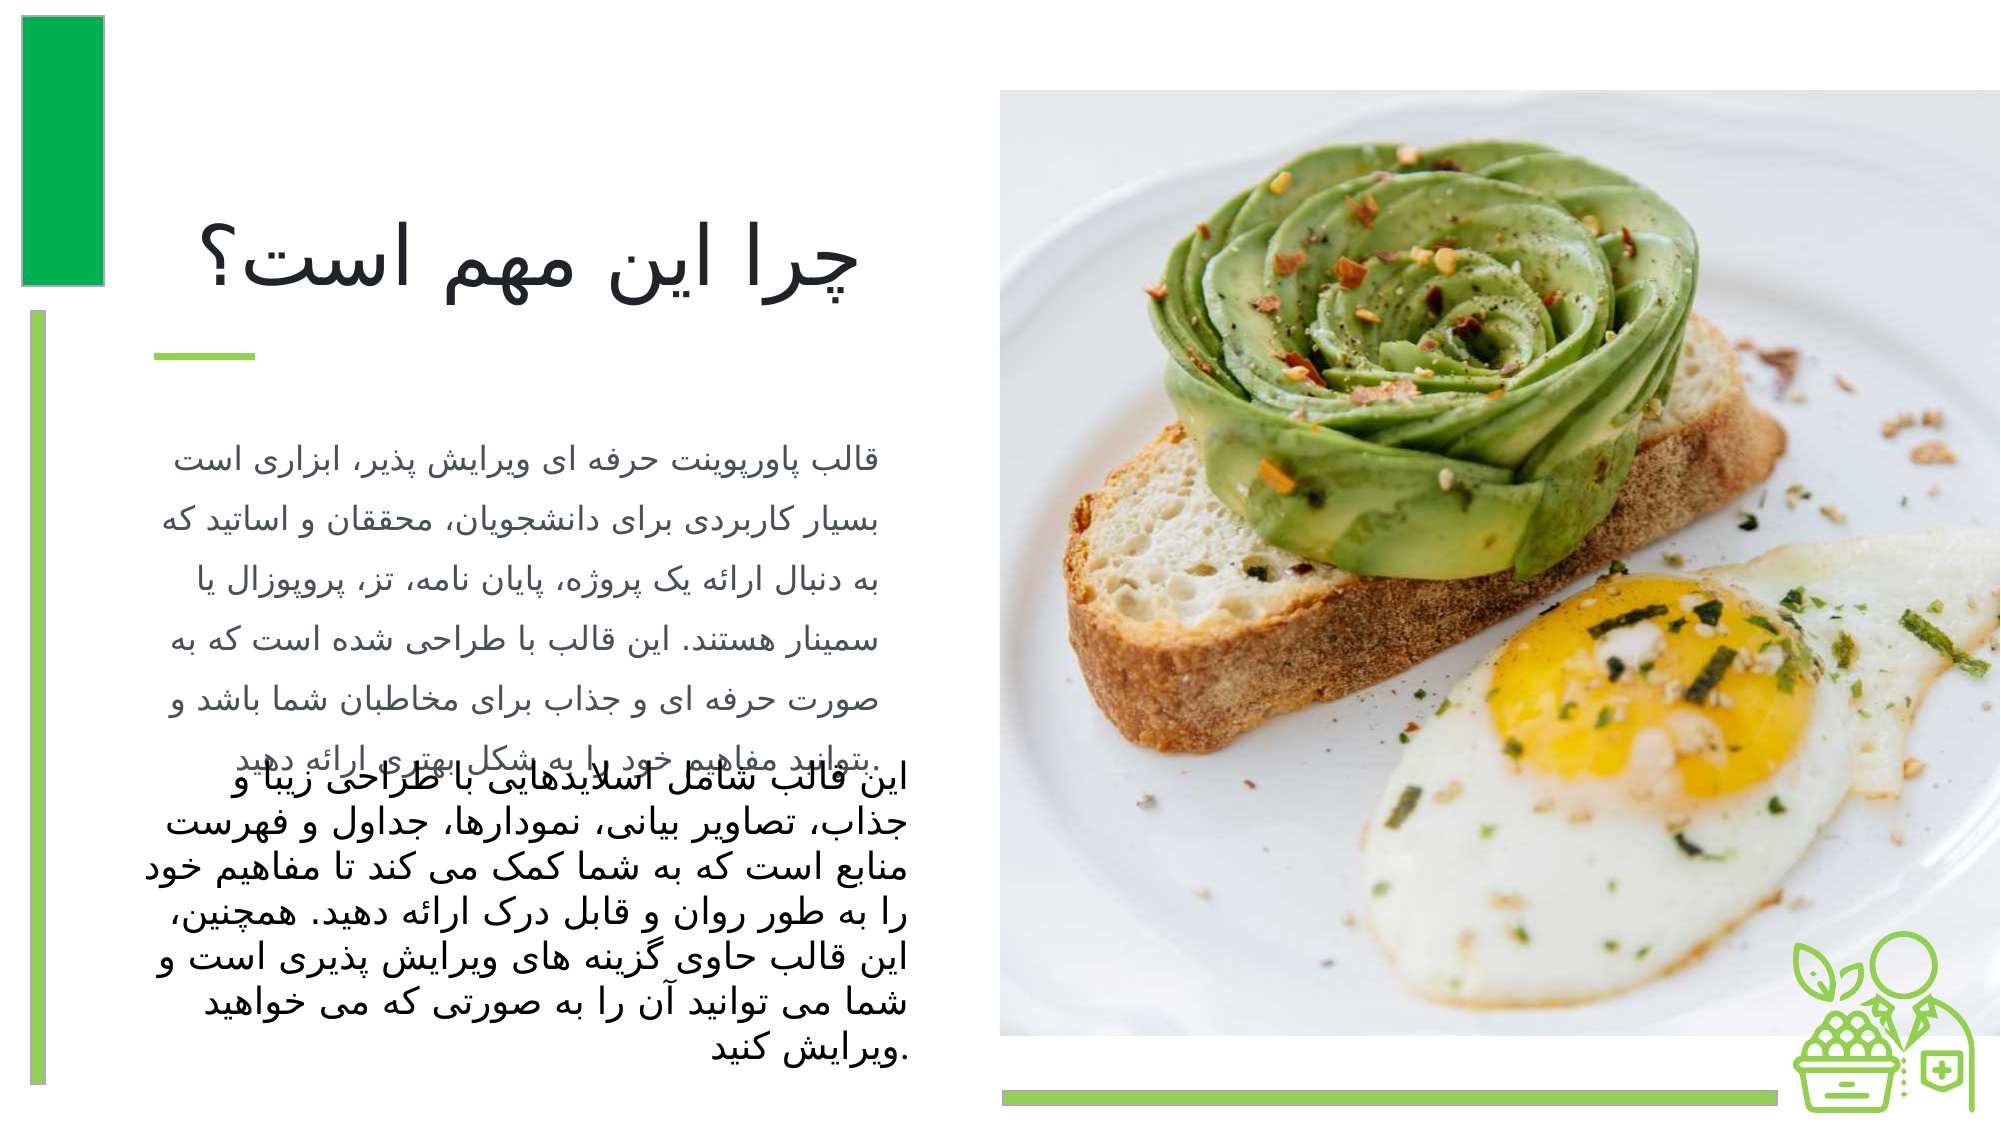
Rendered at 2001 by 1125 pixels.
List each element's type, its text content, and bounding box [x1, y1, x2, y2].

text_box این قالب شامل اسلایدهایی با طراحی زیبا و جذاب، تصاویر بیانی، نمودارها، جداول و فهرست منابع است که به شما کمک می کند تا مفاهیم خود را به طور روان و قابل درک ارائه دهید. همچنین، این قالب حاوی گزینه های ویرایش پذیری است و شما می توانید آن را به صورتی که می خواهید ویرایش کنید. [112, 745, 925, 1075]
list چرا این مهم است؟ [134, 194, 879, 357]
picture [999, 90, 2000, 1036]
text_box قالب پاورپوینت حرفه ای ویرایش پذیر، ابزاری است بسیار کاربردی برای دانشجویان، محققان و اساتید که به دنبال ارائه یک پروژه، پایان نامه، تز، پروپوزال یا سمینار هستند. این قالب با طراحی شده است که به صورت حرفه ای و جذاب برای مخاطبان شما باشد و بتوانید مفاهیم خود را به شکل بهتری ارائه دهید. [137, 409, 896, 745]
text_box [1003, 930, 1975, 1113]
